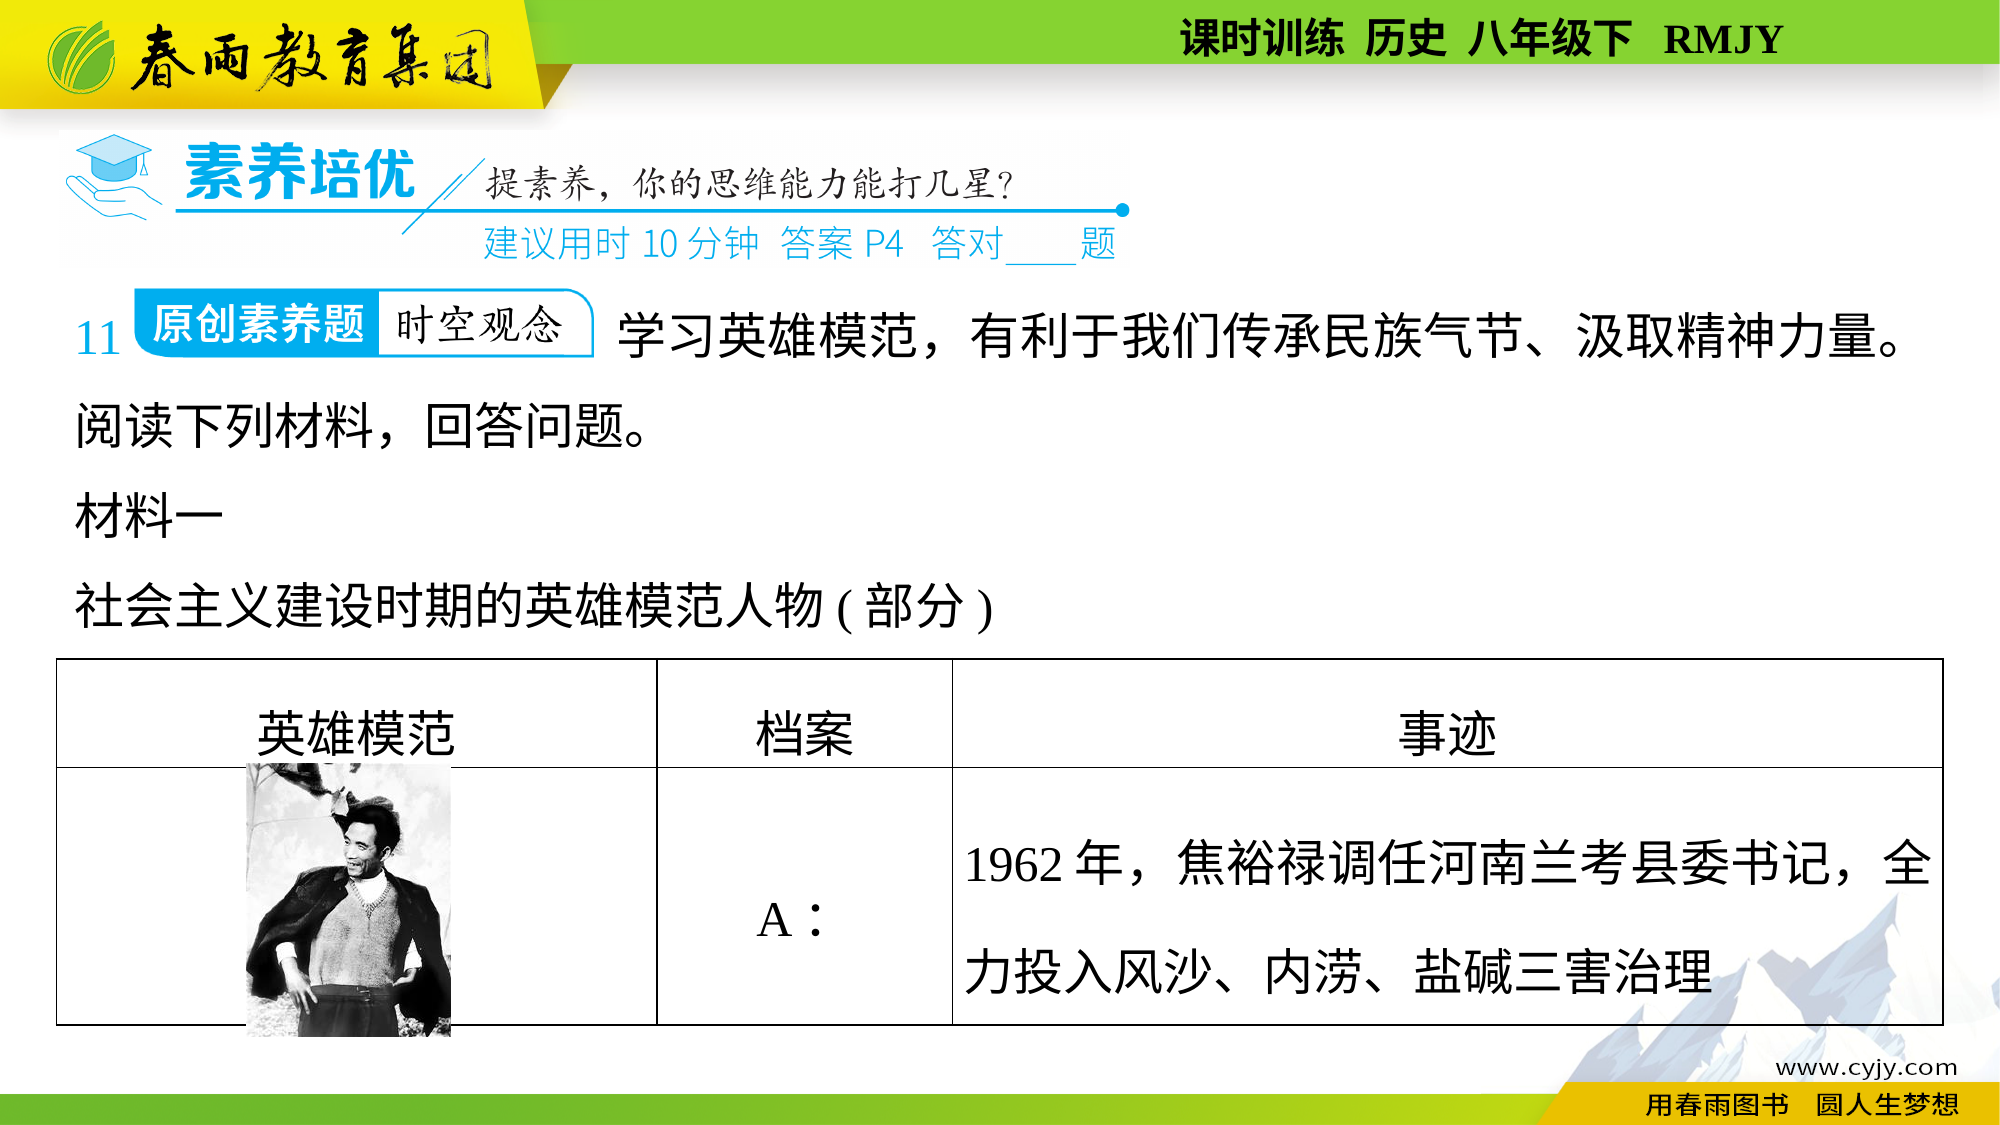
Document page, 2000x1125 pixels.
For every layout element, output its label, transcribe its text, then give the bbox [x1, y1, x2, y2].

table_cell [57, 768, 241, 1024]
list 11 学习英雄模范，有利于我们传承民族气节、汲取精神力量。阅读下列材料，回答问题。 材料一 社会主义建设时期的英雄模范人物(部分) [59, 267, 1944, 646]
table_cell [456, 768, 656, 1024]
table_cell A： [658, 768, 952, 1024]
table_header 英雄模范 [57, 660, 656, 767]
table_header 事迹 [953, 660, 1942, 767]
table_header 档案 [658, 660, 952, 767]
table_cell 1962年，焦裕禄调任河南兰考县委书记，全力投入风沙、内涝、盐碱三害治理 [953, 768, 1942, 1024]
picture [0, 0, 2000, 1125]
